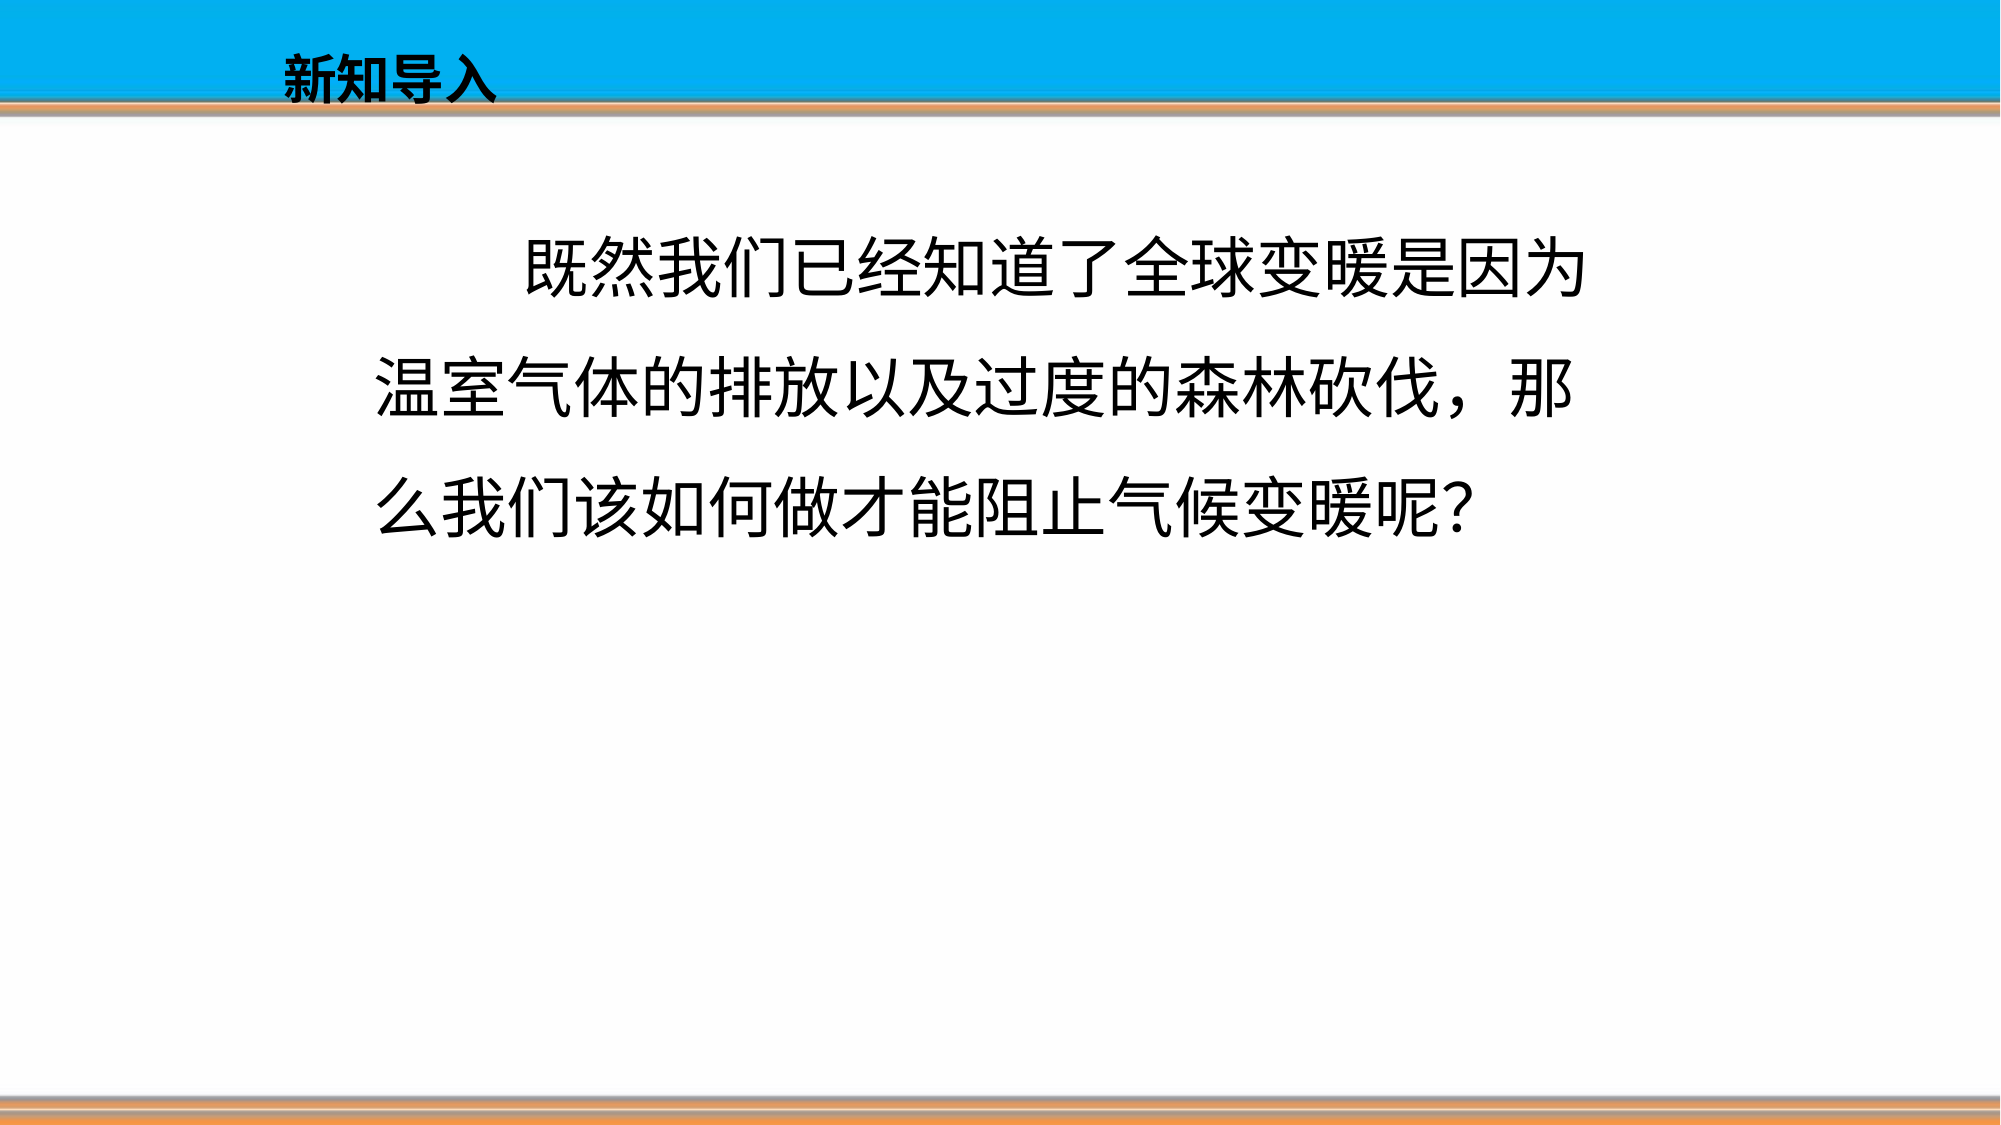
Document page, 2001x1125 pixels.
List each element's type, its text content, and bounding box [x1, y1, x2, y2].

picture [0, 97, 2001, 1125]
title 新知导入 [268, 38, 1733, 119]
text_box 既然我们已经知道了全球变暖是因为温室气体的排放以及过度的森林砍伐，那么我们该如何做才能阻止气候变暖呢？ [358, 178, 1648, 396]
